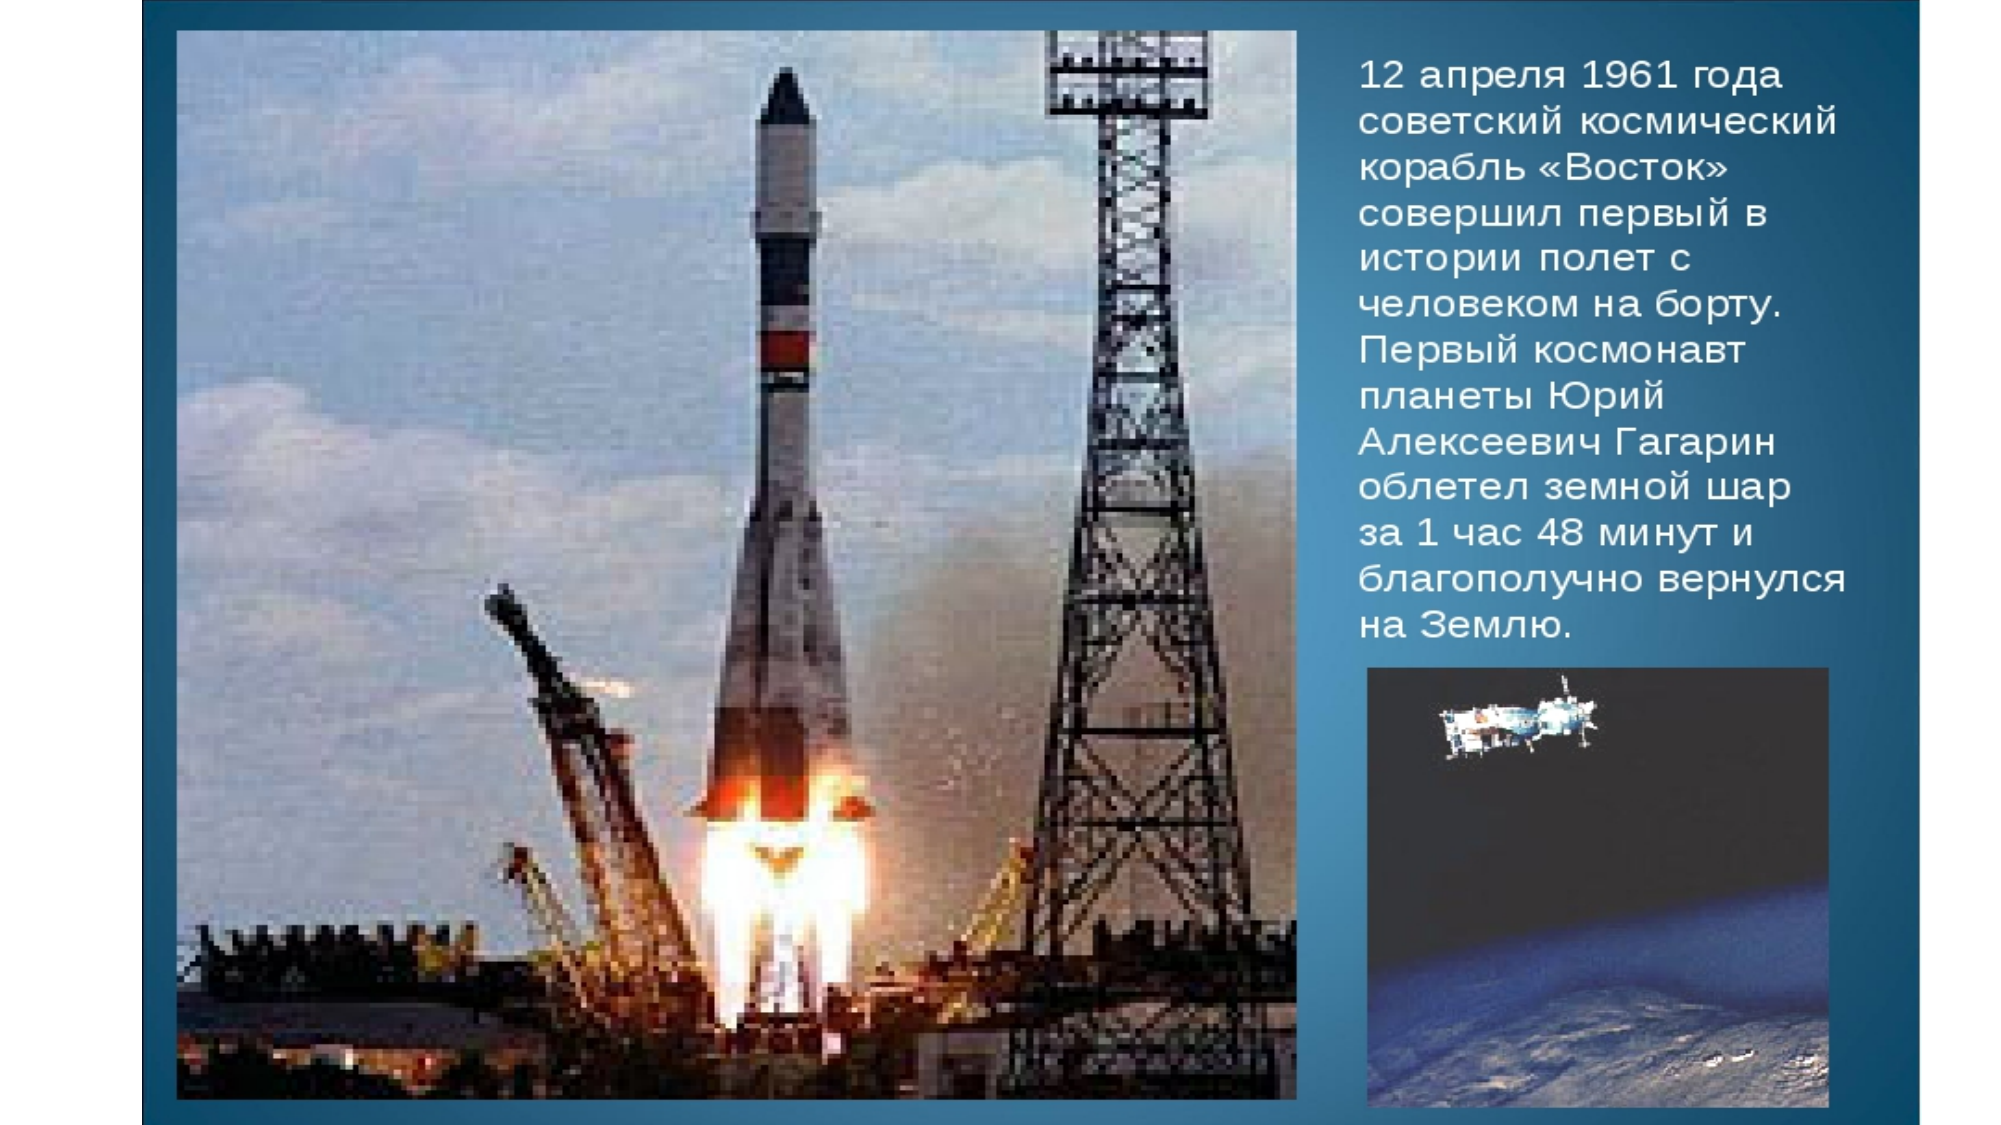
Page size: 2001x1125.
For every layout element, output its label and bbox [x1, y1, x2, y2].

picture [142, 0, 1922, 1125]
